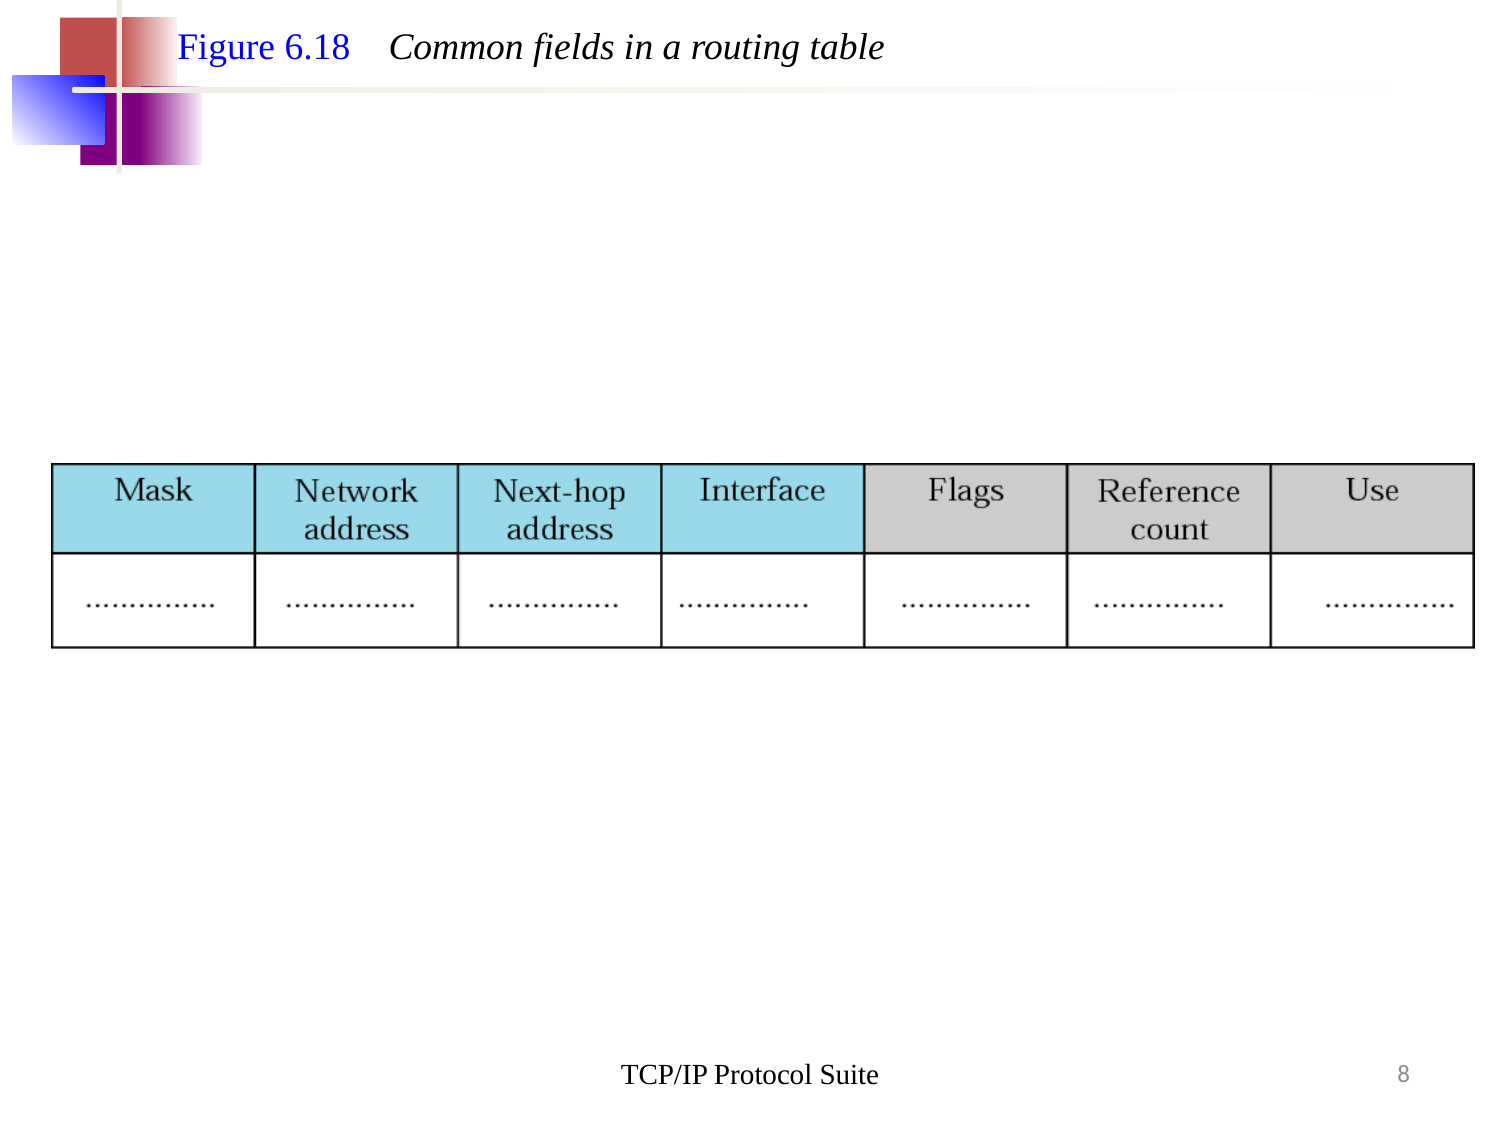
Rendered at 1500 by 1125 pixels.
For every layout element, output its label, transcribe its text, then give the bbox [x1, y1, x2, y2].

text_box [122, 93, 141, 165]
text_box [12, 75, 105, 145]
text_box [60, 17, 116, 86]
picture [51, 463, 1476, 651]
footer TCP/IP Protocol Suite [512, 1042, 988, 1103]
text_box Figure 6.18 Common fields in a routing table [162, 14, 1100, 75]
text_box [72, 87, 1423, 93]
text_box [122, 17, 177, 86]
text_box [80, 93, 116, 165]
text_box [116, 93, 122, 173]
text_box [116, 0, 122, 87]
slide_number 8 [1074, 1042, 1425, 1103]
text_box [141, 93, 202, 165]
